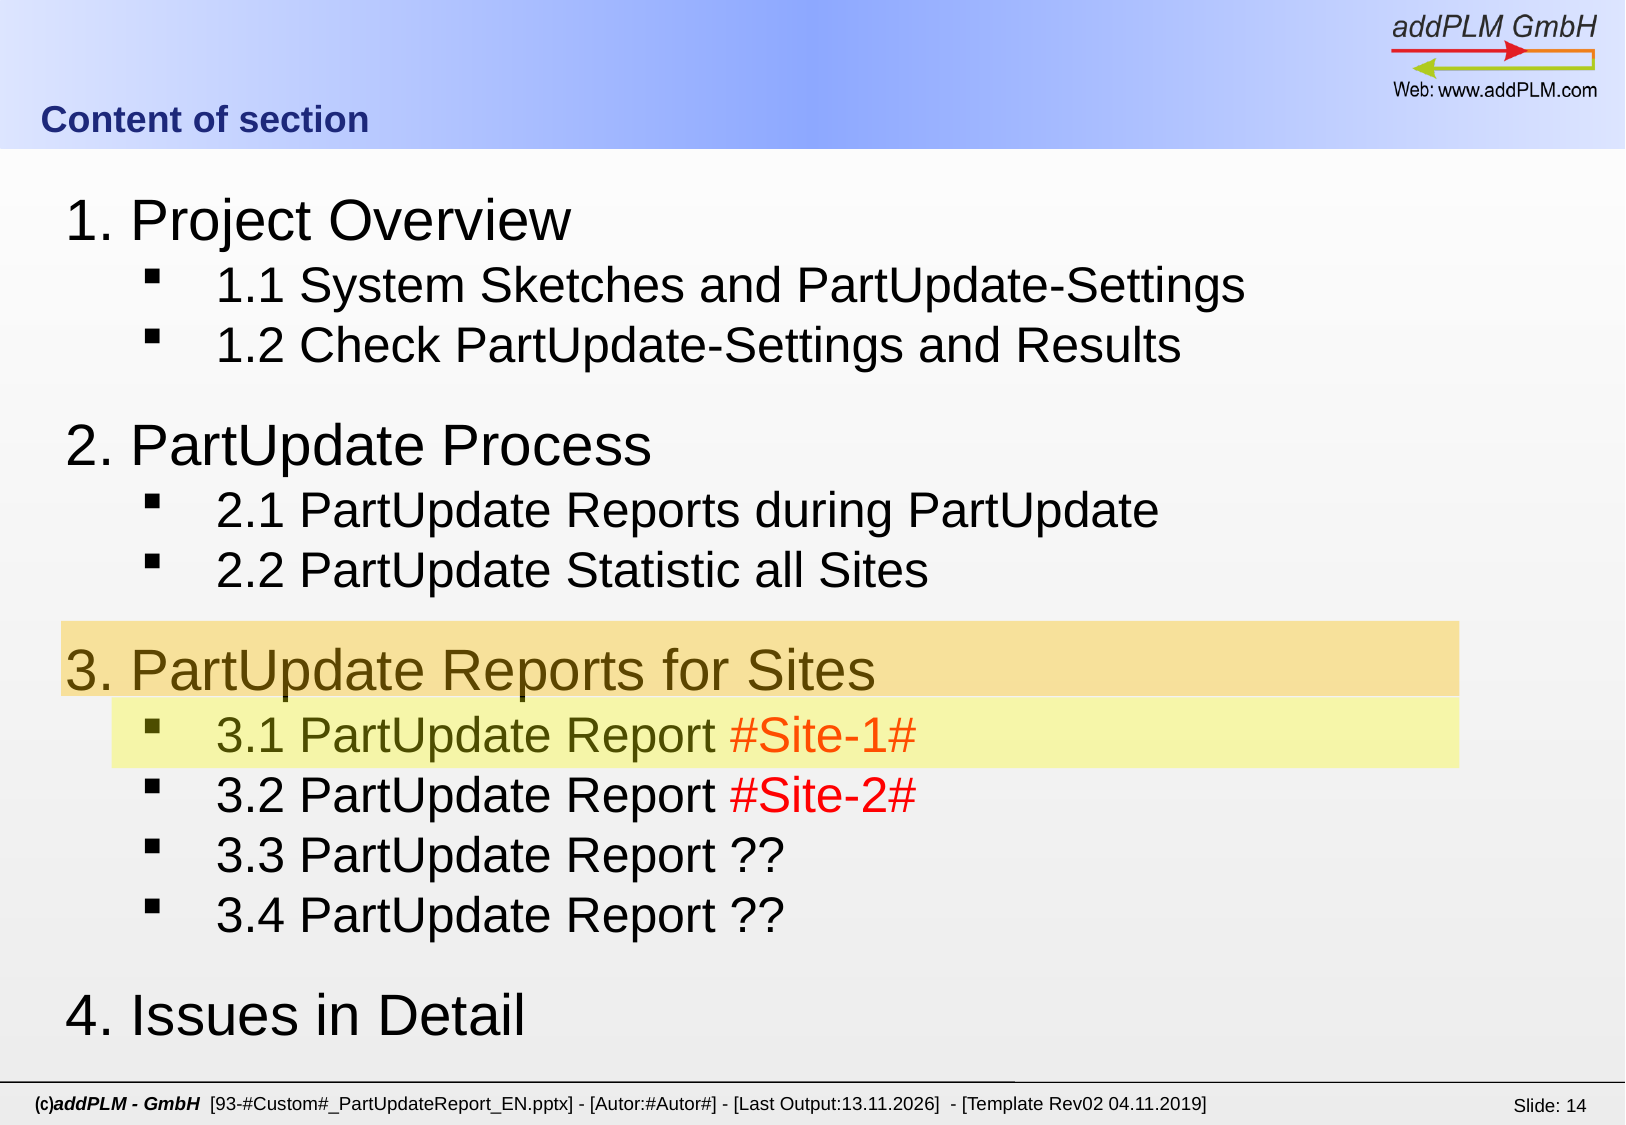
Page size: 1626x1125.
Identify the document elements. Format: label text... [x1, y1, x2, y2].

title Content of section [40, 67, 1582, 131]
text_box [111, 697, 1460, 769]
picture [1391, 14, 1597, 97]
text_box [61, 620, 1460, 696]
